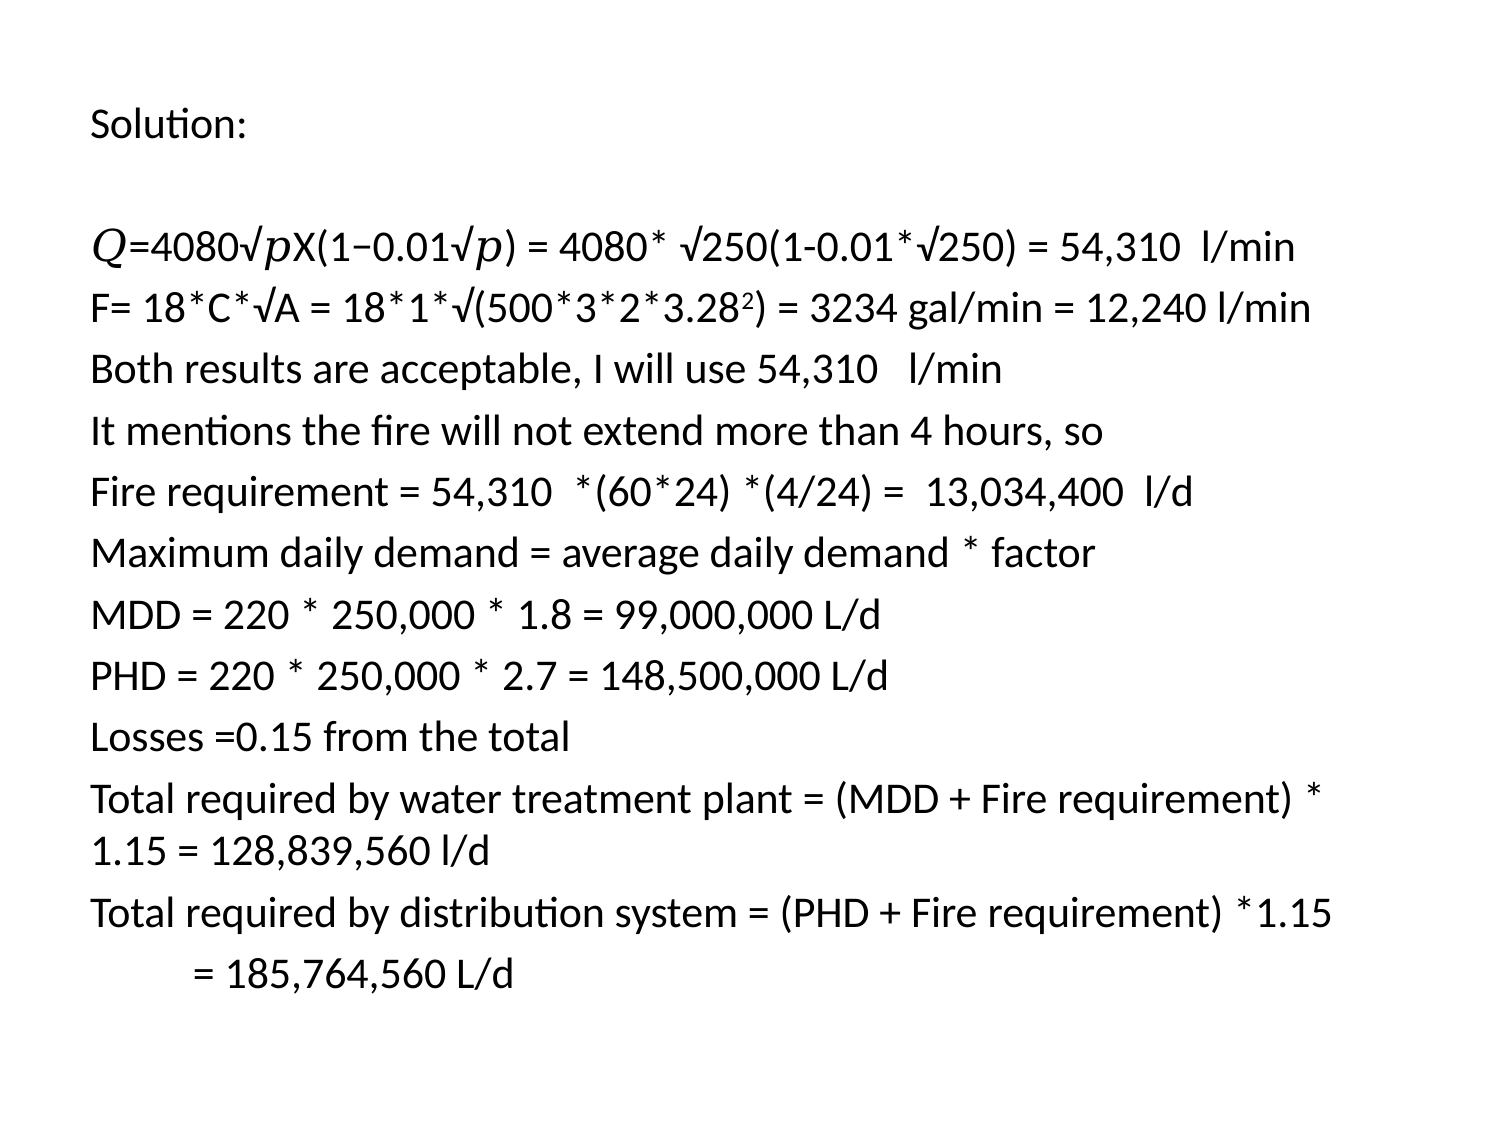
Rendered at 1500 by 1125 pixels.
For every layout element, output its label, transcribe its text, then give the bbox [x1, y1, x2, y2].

list Solution: 𝑄=4080√𝑝X(1−0.01√𝑝) = 4080* √250(1-0.01*√250) = 54,310 l/min F= 18*C*√A = 18*1*√(500*3*2*3.282) = 3234 gal/min = 12,240 l/min Both results are acceptable, I will use 54,310 l/min It mentions the fire will not extend more than 4 hours, so Fire requirement = 54,310 *(60*24) *(4/24) = 13,034,400 l/d Maximum daily demand = average daily demand * factor MDD = 220 * 250,000 * 1.8 = 99,000,000 L/d PHD = 220 * 250,000 * 2.7 = 148,500,000 L/d Losses =0.15 from the total Total required by water treatment plant = (MDD + Fire requirement) * 1.15 = 128,839,560 l/d Total required by distribution system = (PHD + Fire requirement) *1.15 = 185,764,560 L/d [75, 87, 1425, 1005]
